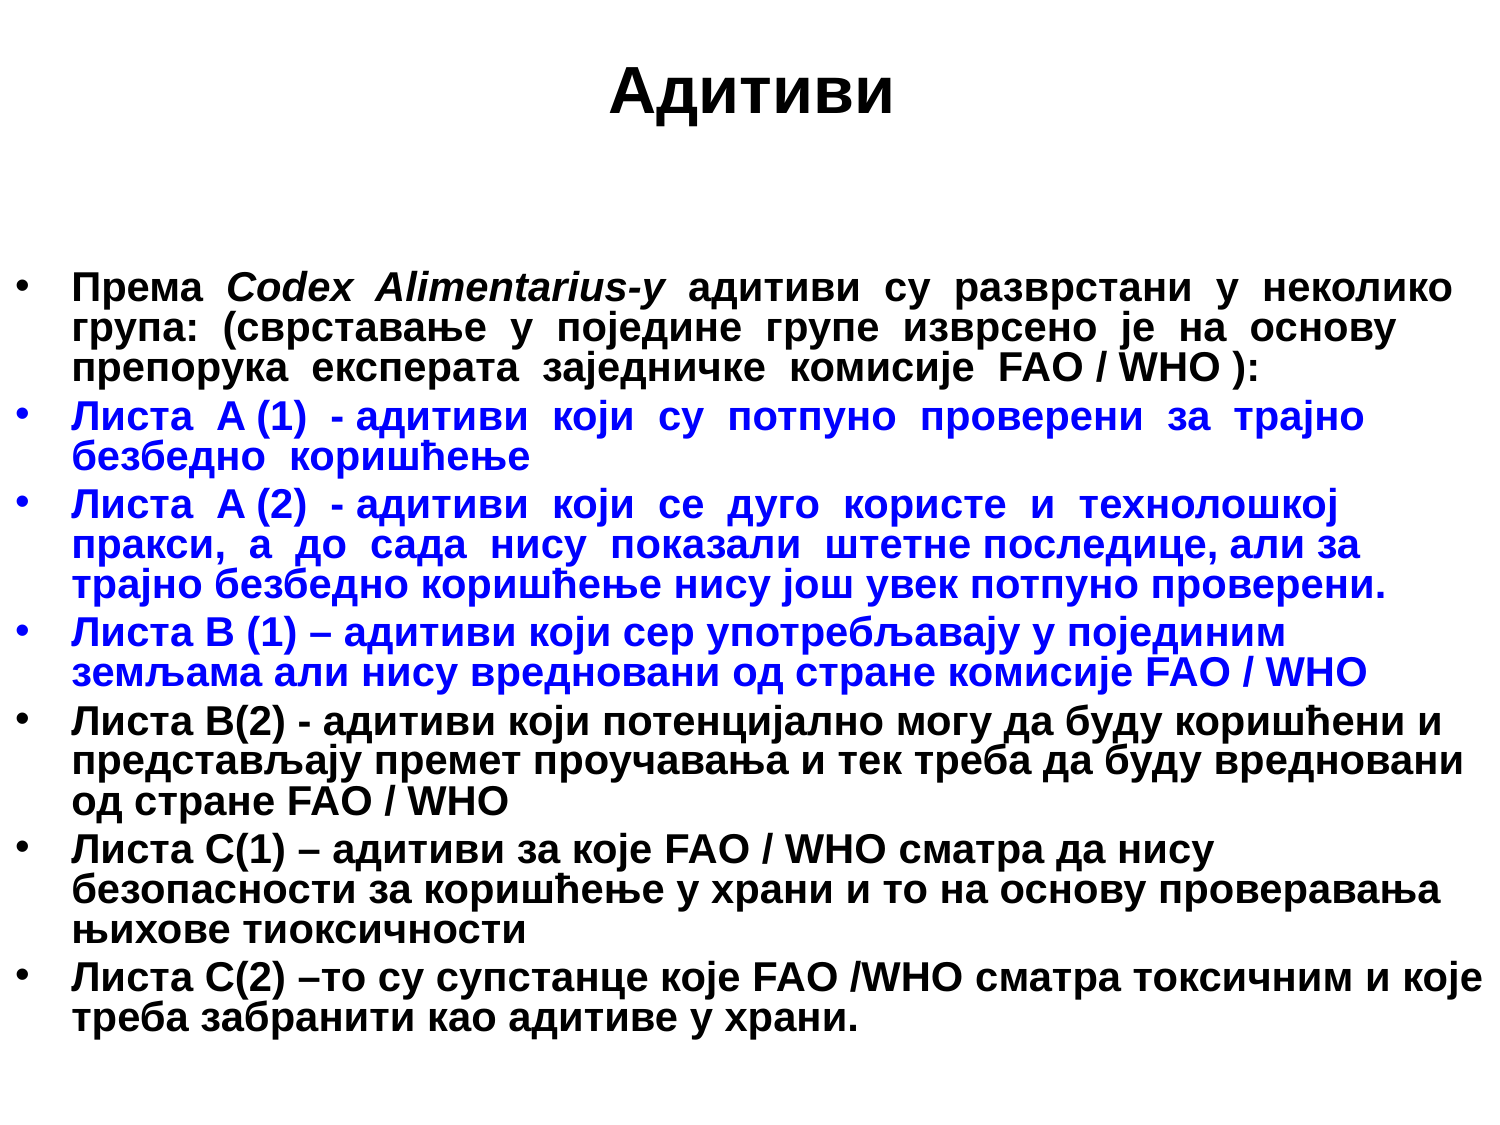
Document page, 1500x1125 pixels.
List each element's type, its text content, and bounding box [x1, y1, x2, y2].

list Према Codex Alimentarius-у адитиви су разврстани у неколико група: (сврставање у поједине групе изврсено је на основу препорука експерата заједничке комисије FAO / WHO ): Листа A (1) - адитиви који су потпуно проверени за трајно безбедно коришћење Листа A (2) - адитиви који се дуго користе и технолошкој пракси, а до сада нису показали штетне последице, али за трајно безбедно коришћење нису још увек потпуно проверени. Листа В (1) – адитиви који сер употребљавају у појединим земљама али нису вредновани од стране комисије FAO / WHO Листа В(2) - адитиви који потенцијално могу да буду коришћени и представљају премет проучавања и тек треба да буду вредновани од стране FAO / WHO Листа C(1) – адитиви за које FAO / WHO сматра да нису безопасности за коришћење у храни и то на основу проверавања њихове тиоксичности Листа C(2) –то су супстанце које FAO /WHO сматра токсичним и које треба забранити као адитиве у храни. [0, 262, 1500, 1006]
text_box Адитиви [76, 54, 1427, 127]
